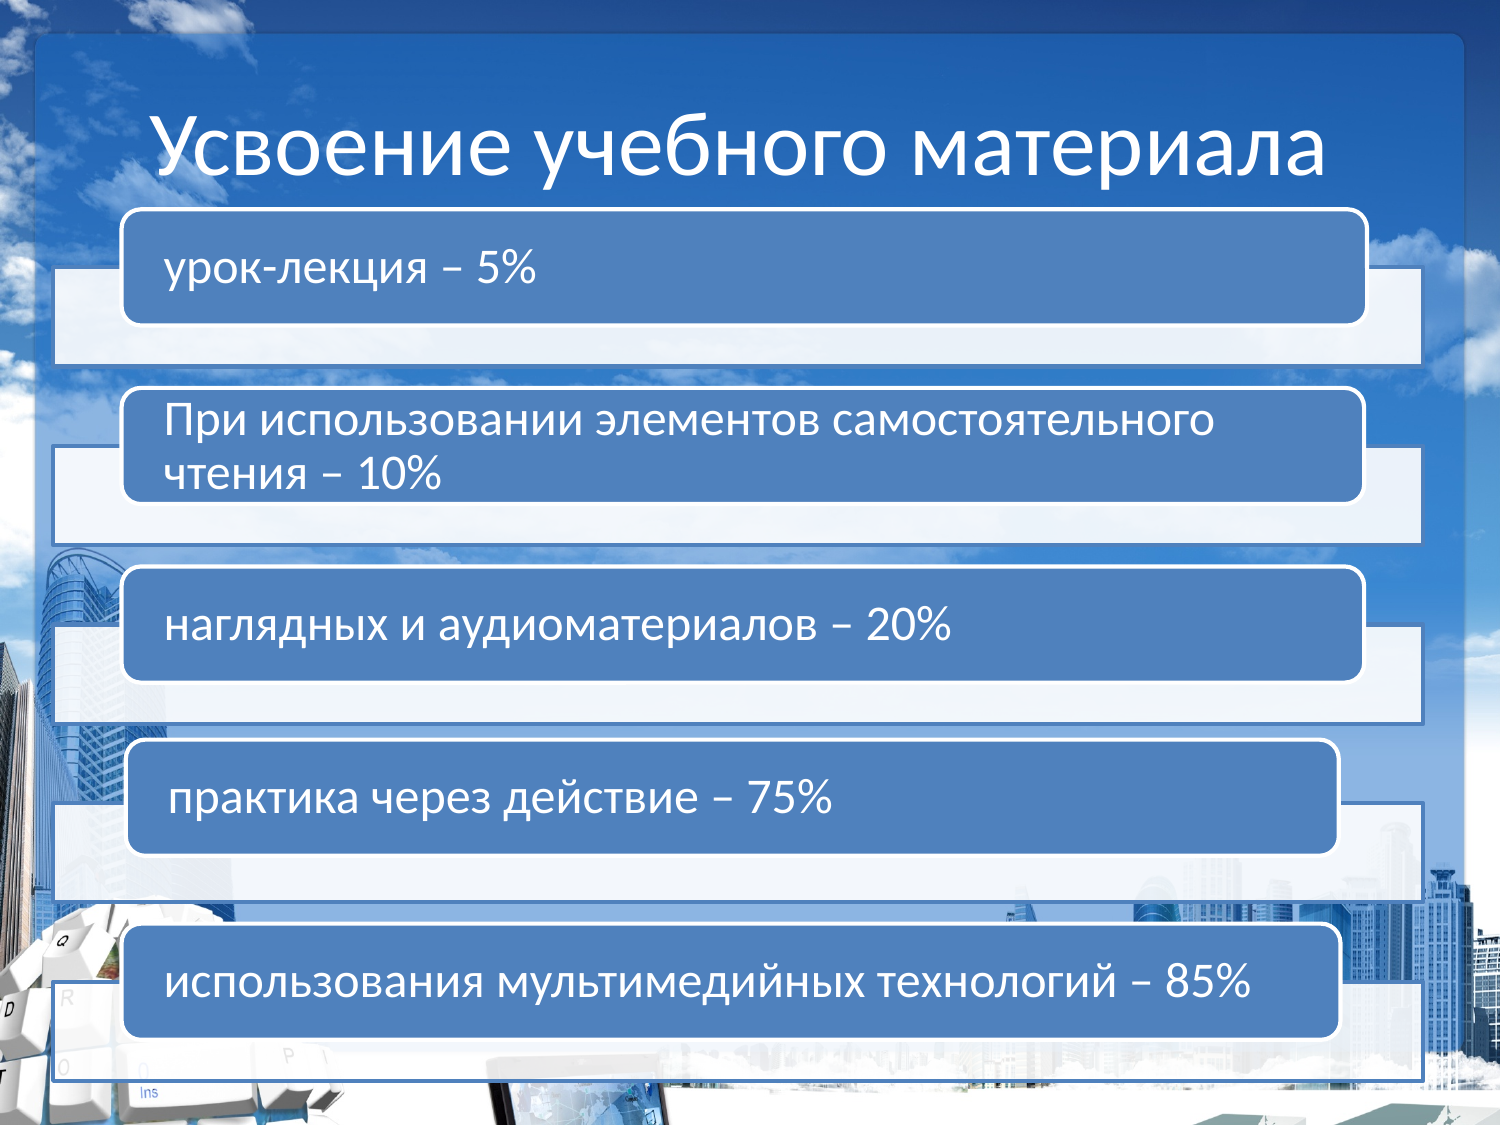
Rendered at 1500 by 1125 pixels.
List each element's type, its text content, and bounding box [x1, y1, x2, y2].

title Усвоение учебного материала [75, 45, 1425, 210]
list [52, 207, 1424, 1083]
picture [0, 0, 1500, 1125]
